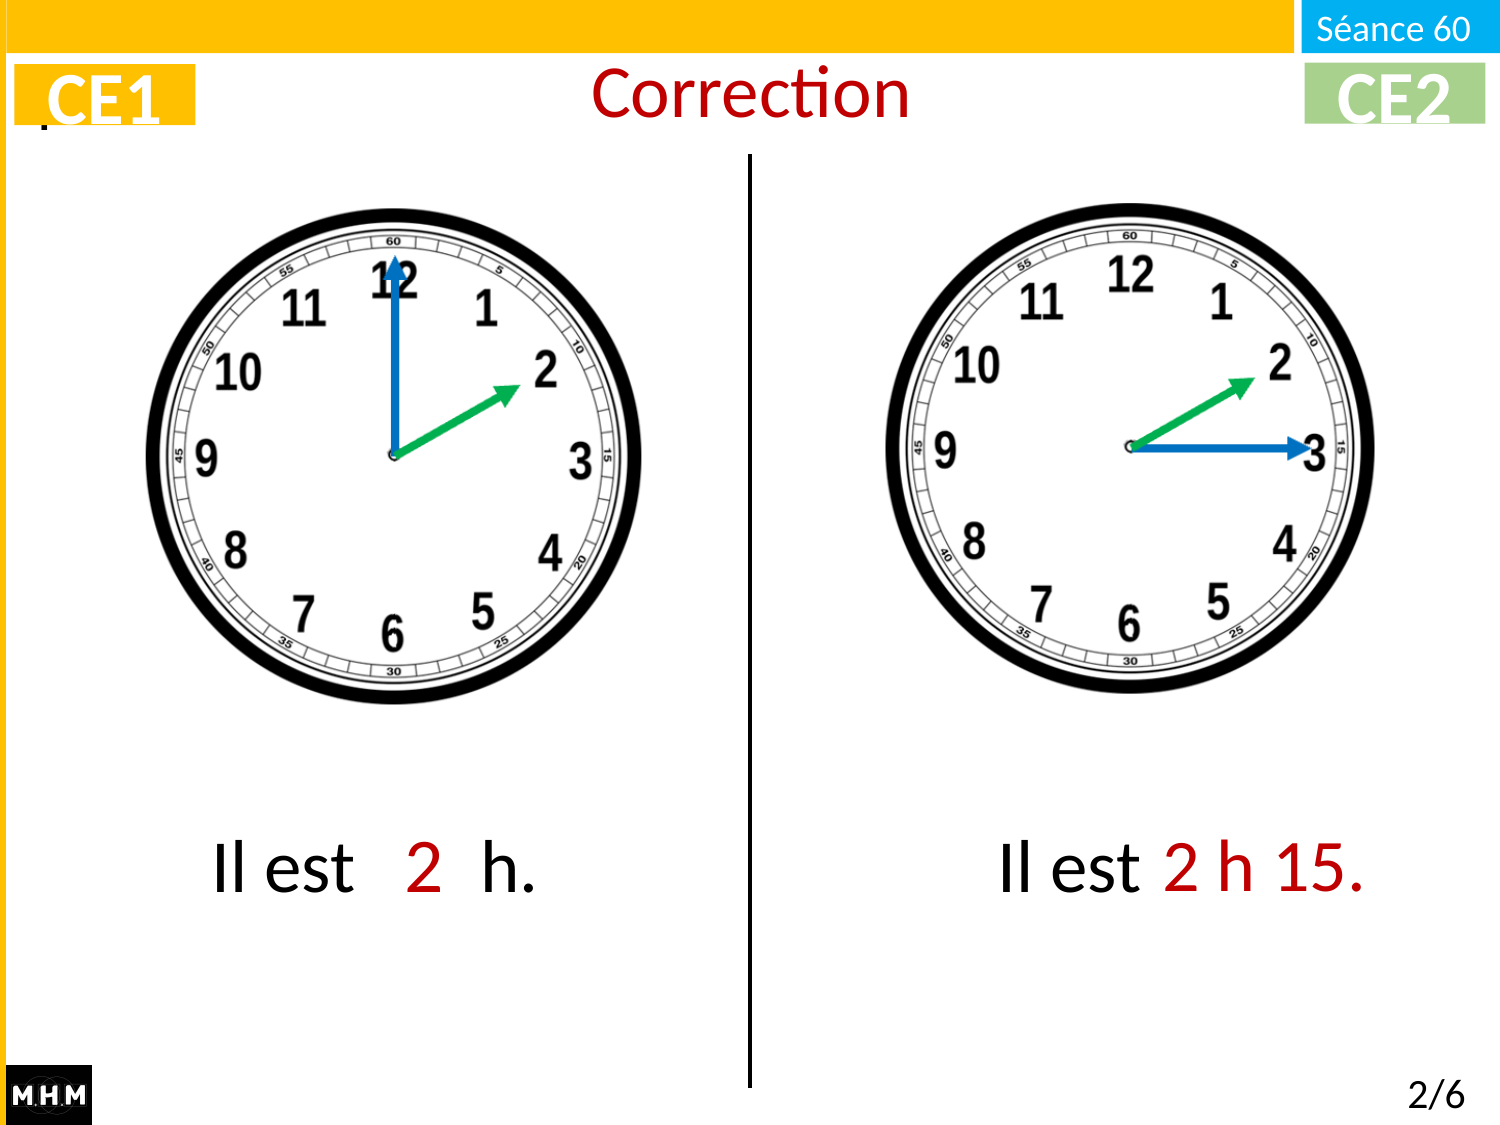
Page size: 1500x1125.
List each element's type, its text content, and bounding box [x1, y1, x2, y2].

text_box CE1 [13, 63, 196, 126]
list 2/6 [1373, 1064, 1500, 1125]
picture [6, 1065, 92, 1125]
text_box 2 h 15. [1145, 818, 1383, 918]
text_box 2 [374, 818, 473, 918]
text_box Il est . . . h. [196, 818, 374, 918]
text_box Il est . . . h. [473, 818, 588, 918]
title Correction [576, 43, 1500, 143]
picture [864, 197, 1395, 708]
text_box Il est . . . h. [982, 818, 1145, 918]
picture [126, 197, 658, 720]
